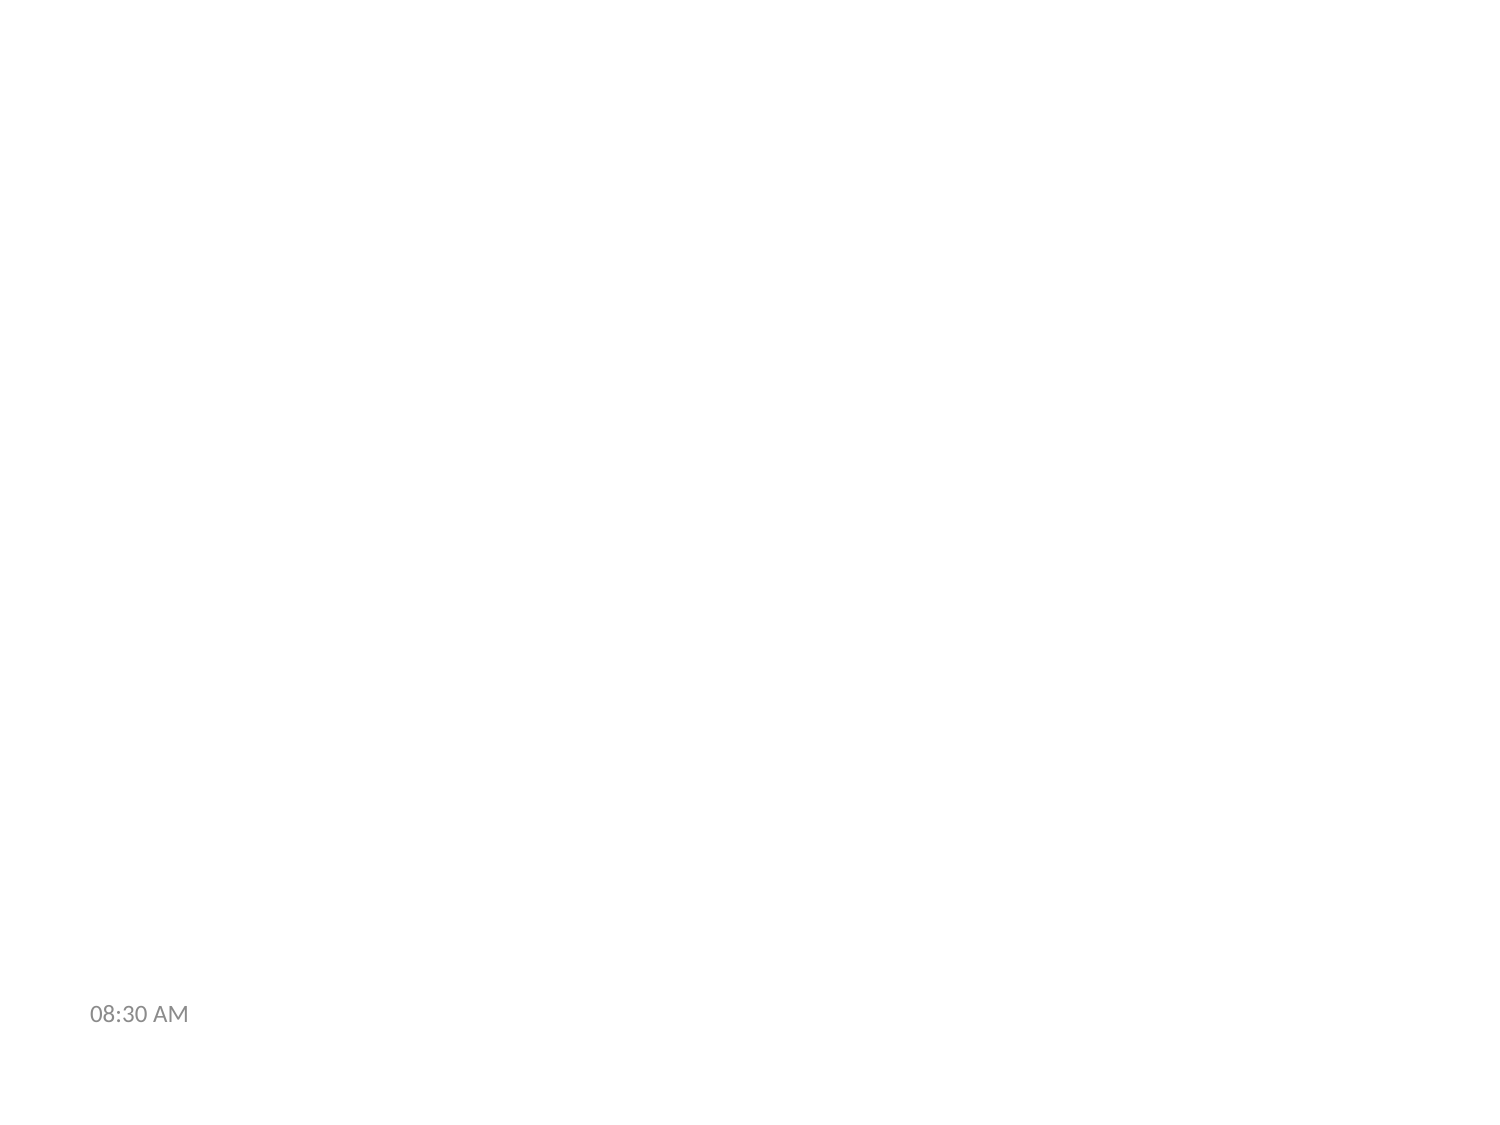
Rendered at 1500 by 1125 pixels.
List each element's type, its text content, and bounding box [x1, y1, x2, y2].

text_box 3:35 PM [75, 982, 425, 1043]
